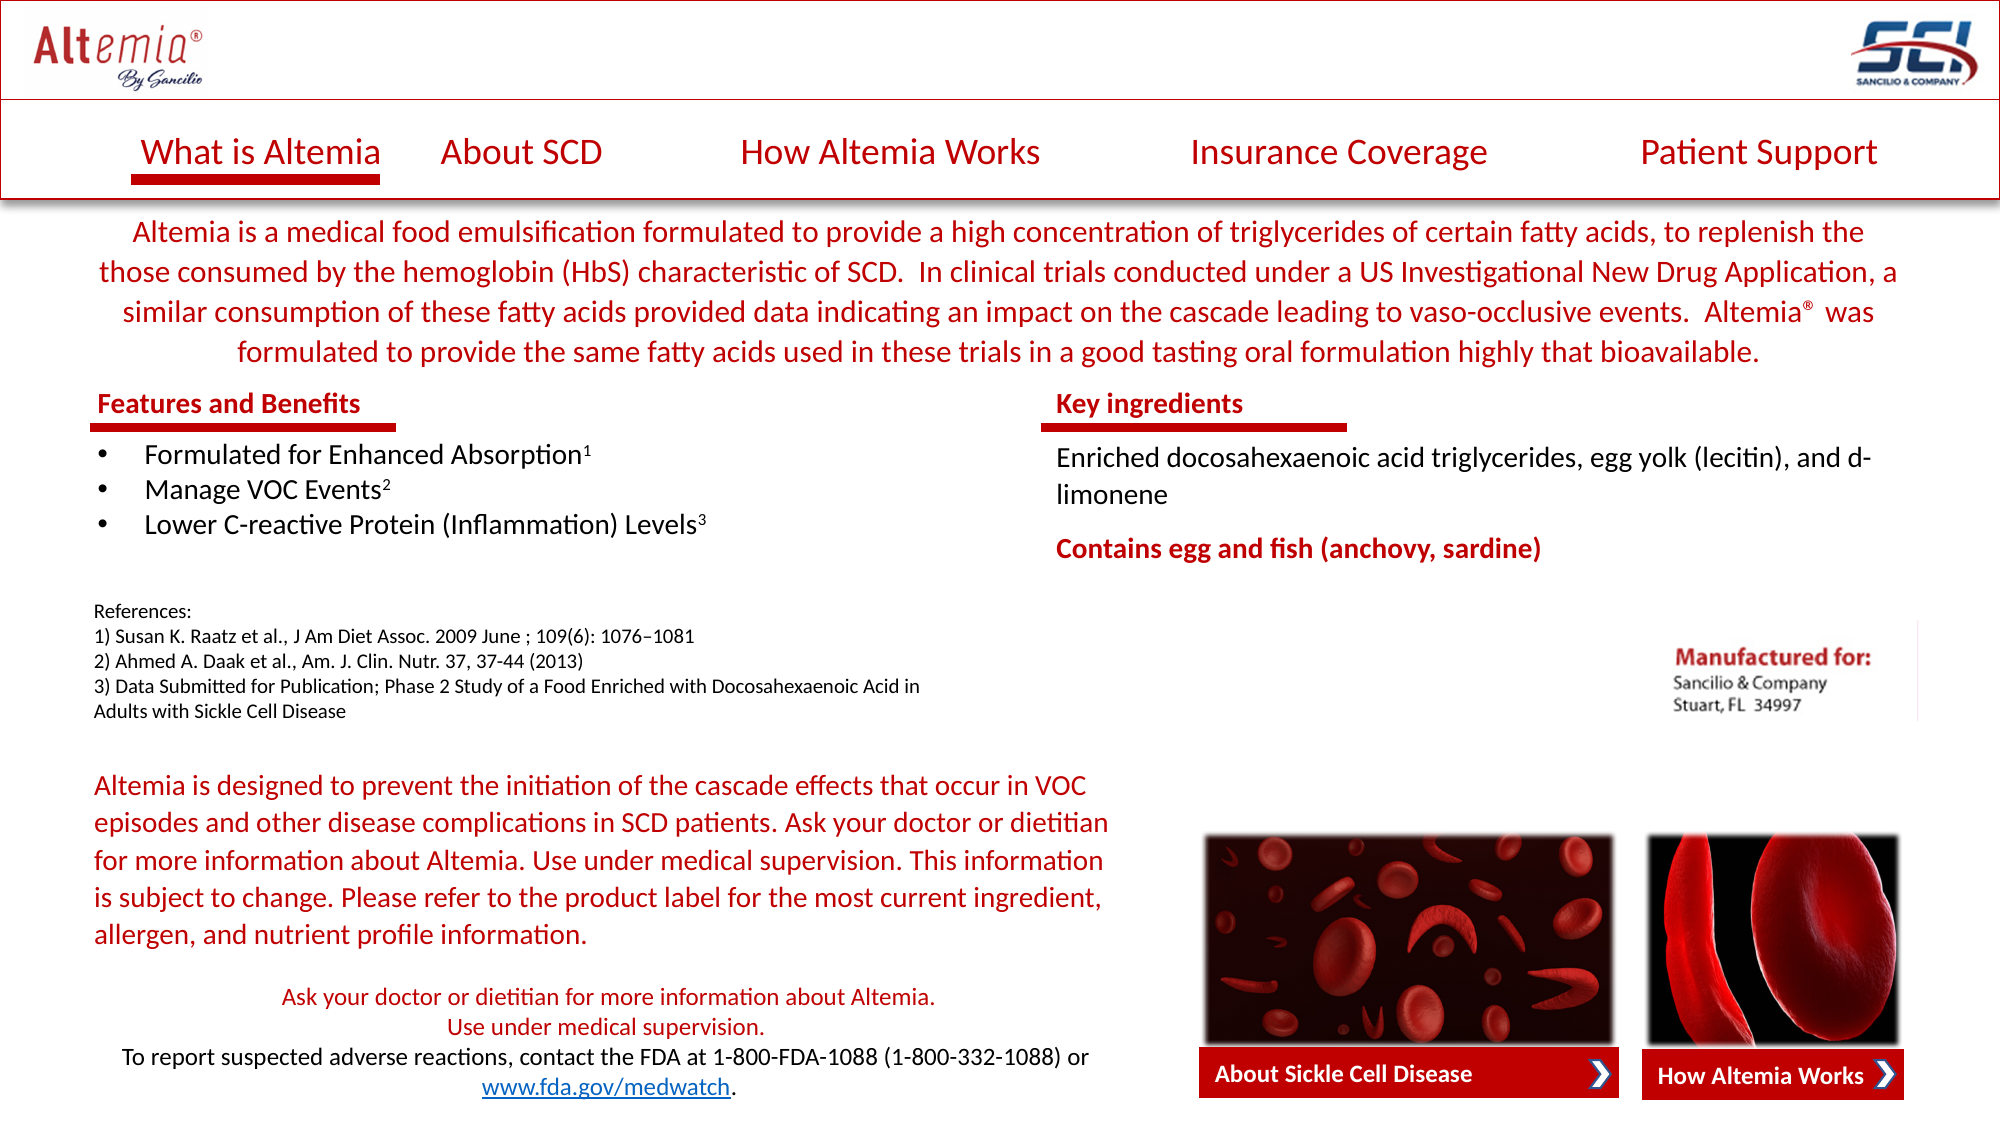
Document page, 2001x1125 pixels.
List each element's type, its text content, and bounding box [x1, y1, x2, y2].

picture [1648, 620, 1919, 721]
text_box [90, 423, 396, 432]
picture [24, 6, 210, 97]
text_box How Altemia Works [1642, 1049, 1904, 1100]
text_box Ask your doctor or dietitian for more information about Altemia. Use under medical supervision. To report suspected adverse reactions, contact the FDA at 1-800-FDA-1088 (1-800-332-1088) or www.fda.gov/medwatch. [79, 972, 1140, 1108]
text_box [1041, 423, 1347, 432]
text_box Features and Benefits Formulated for Enhanced Absorption1 Manage VOC Events2 Lower C-reactive Protein (Inflammation) Levels3 [83, 376, 780, 548]
picture [1199, 830, 1618, 1050]
text_box [1587, 1059, 1613, 1090]
picture [1851, 10, 1985, 94]
text_box [131, 180, 380, 185]
text_box Altemia is designed to prevent the initiation of the cascade effects that occur in VOC episodes and other disease complications in SCD patients. Ask your doctor or dietitian for more information about Altemia. Use under medical supervision. This information is subject to change. Please refer to the product label for the most current ingredient, allergen, and nutrient profile information. [79, 756, 1140, 958]
picture [1643, 830, 1903, 1050]
text_box [0, 0, 2000, 99]
text_box About Sickle Cell Disease [1199, 1047, 1619, 1098]
text_box What is Altemia About SCD How Altemia Works Insurance Coverage Patient Support [125, 120, 1921, 180]
text_box [1872, 1059, 1897, 1090]
text_box [0, 100, 2000, 200]
text_box Altemia is a medical food emulsification formulated to provide a high concentration of triglycerides of certain fatty acids, to replenish the those consumed by the hemoglobin (HbS) characteristic of SCD. In clinical trials conducted under a US Investigational New Drug Application, a similar consumption of these fatty acids provided data indicating an impact on the cascade leading to vaso-occlusive events. Altemia® was formulated to provide the same fatty acids used in these trials in a good tasting oral formulation highly that bioavailable. [79, 201, 1921, 376]
text_box Key ingredients Enriched docosahexaenoic acid triglycerides, egg yolk (lecitin), and d-limonene Contains egg and fish (anchovy, sardine) [1041, 374, 1903, 572]
text_box References: 1) Susan K. Raatz et al., J Am Diet Assoc. 2009 June ; 109(6): 1076–1081 2) Ahmed A. Daak et al., Am. J. Clin. Nutr. 37, 37-44 (2013) 3) Data Submitted for Publication; Phase 2 Study of a Food Enriched with Docosahexaenoic Acid in Adults with Sickle Cell Disease [79, 589, 989, 730]
